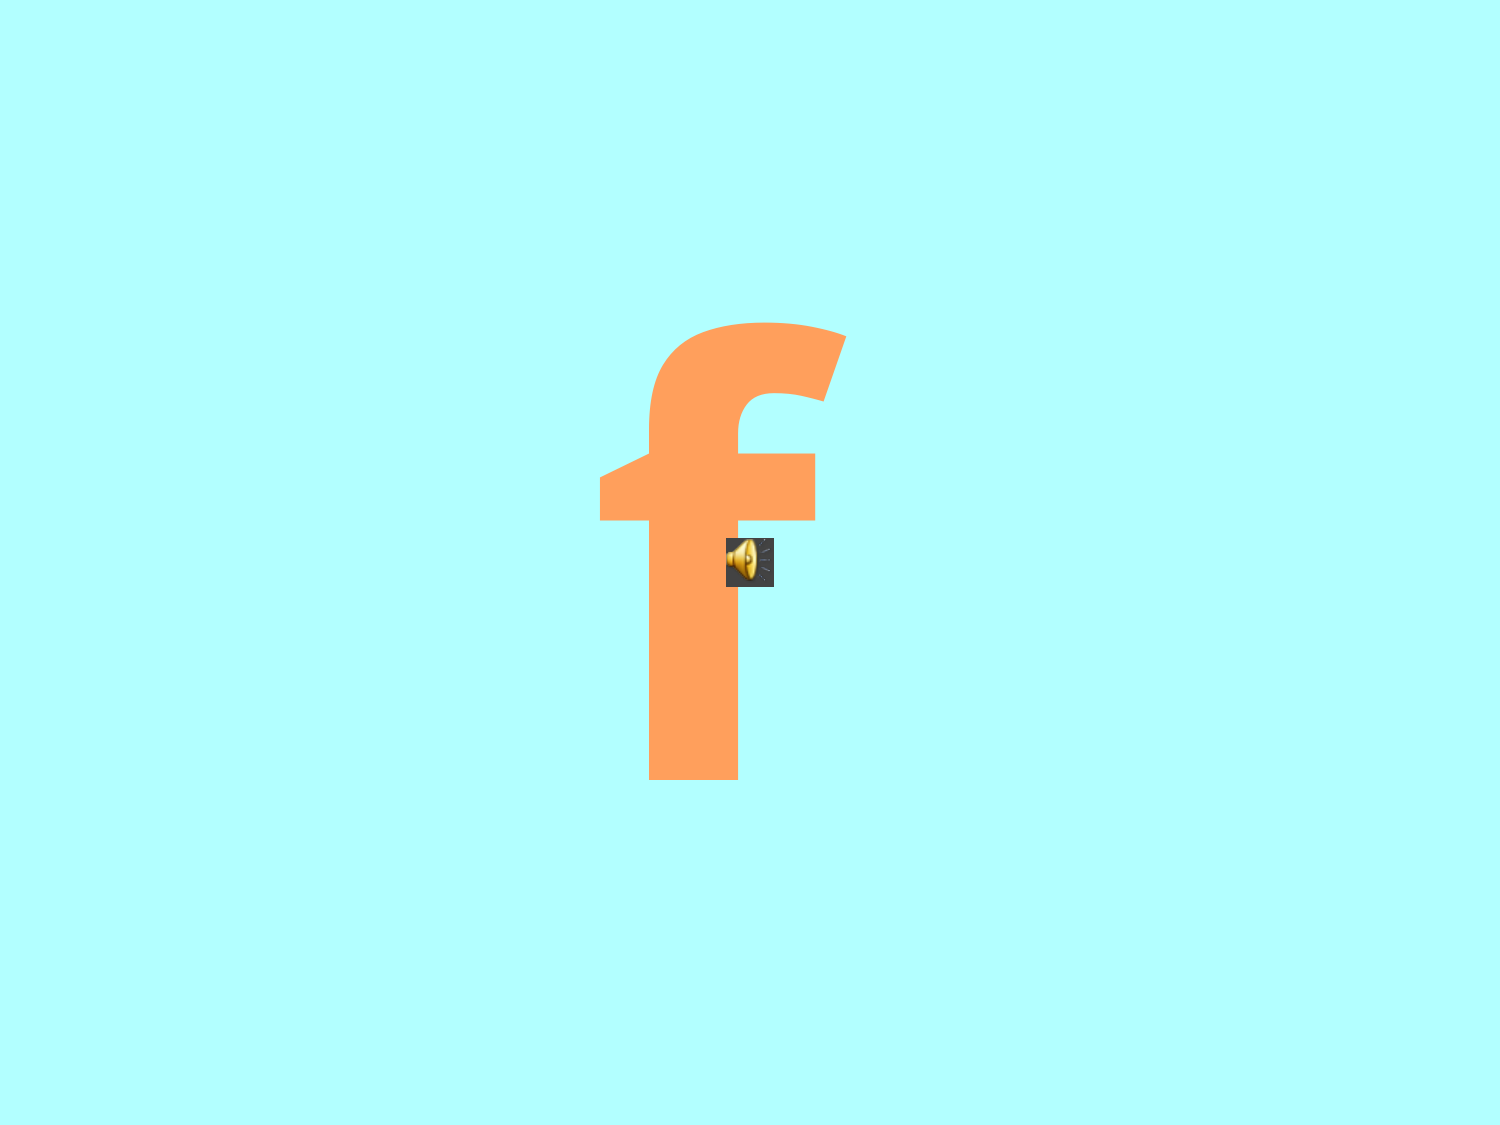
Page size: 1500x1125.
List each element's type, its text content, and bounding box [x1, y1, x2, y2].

picture [724, 537, 776, 588]
text_box f [573, 174, 836, 908]
